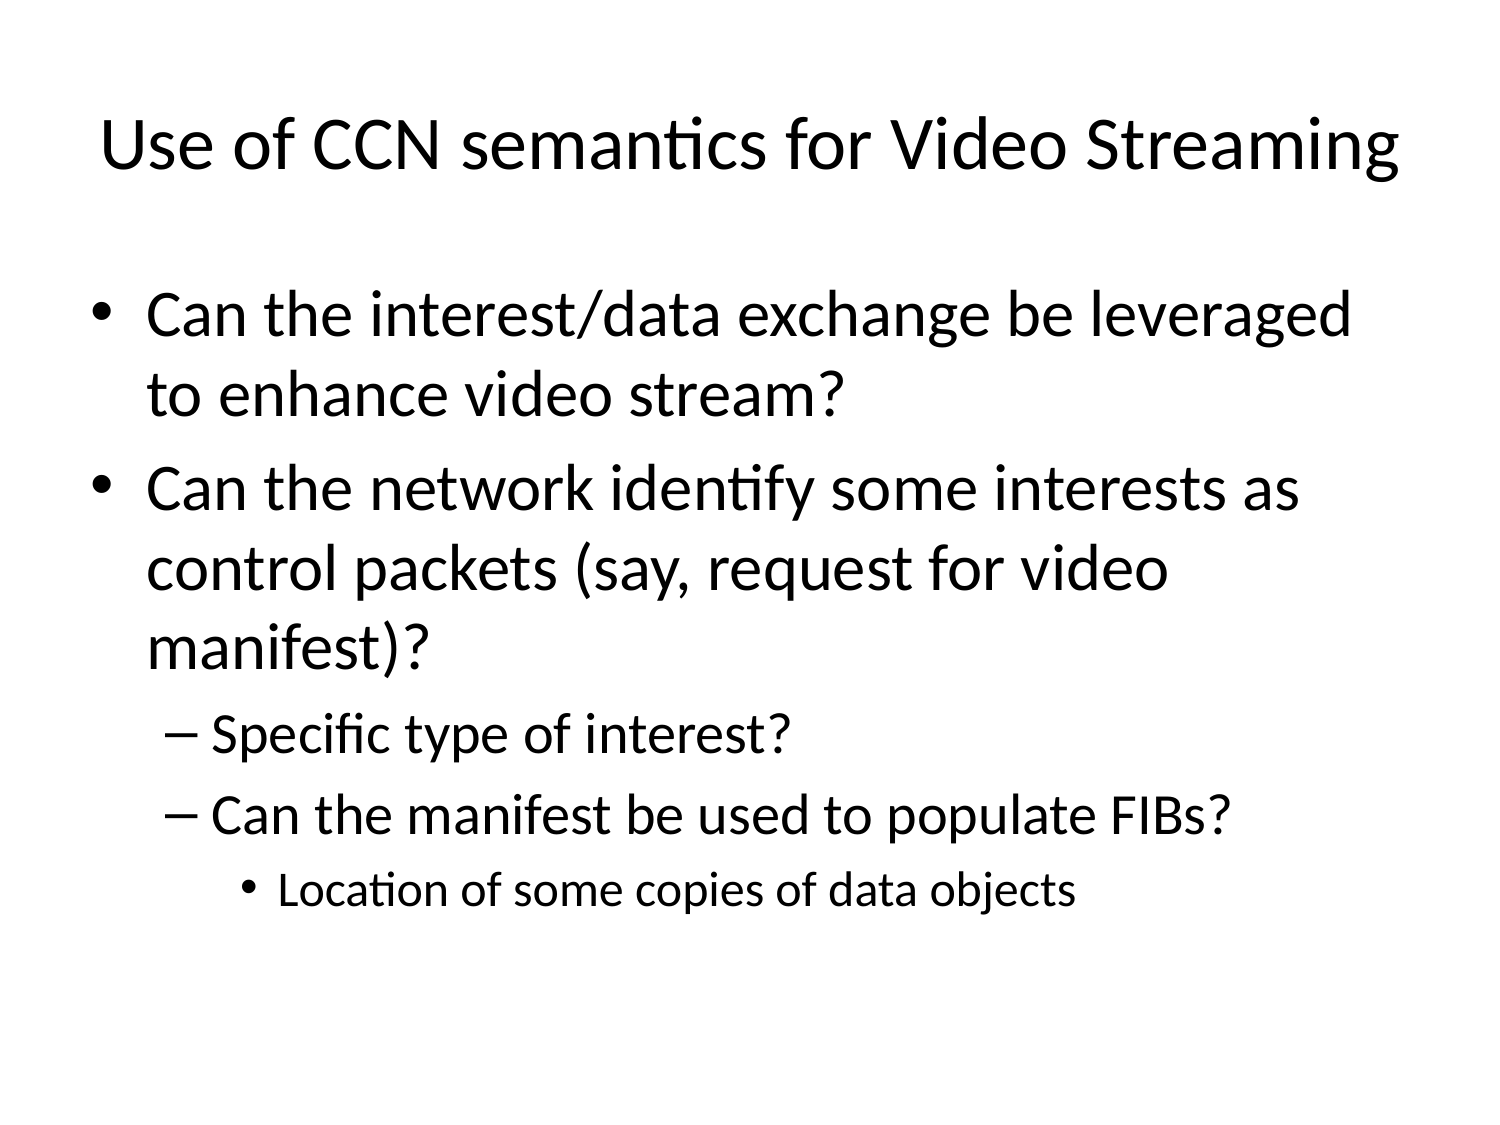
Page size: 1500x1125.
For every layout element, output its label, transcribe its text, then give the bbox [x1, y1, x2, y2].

list Can the interest/data exchange be leveraged to enhance video stream? Can the network identify some interests as control packets (say, request for video manifest)? Specific type of interest? Can the manifest be used to populate FIBs? Location of some copies of data objects [75, 262, 1425, 1005]
title Use of CCN semantics for Video Streaming [75, 45, 1425, 233]
